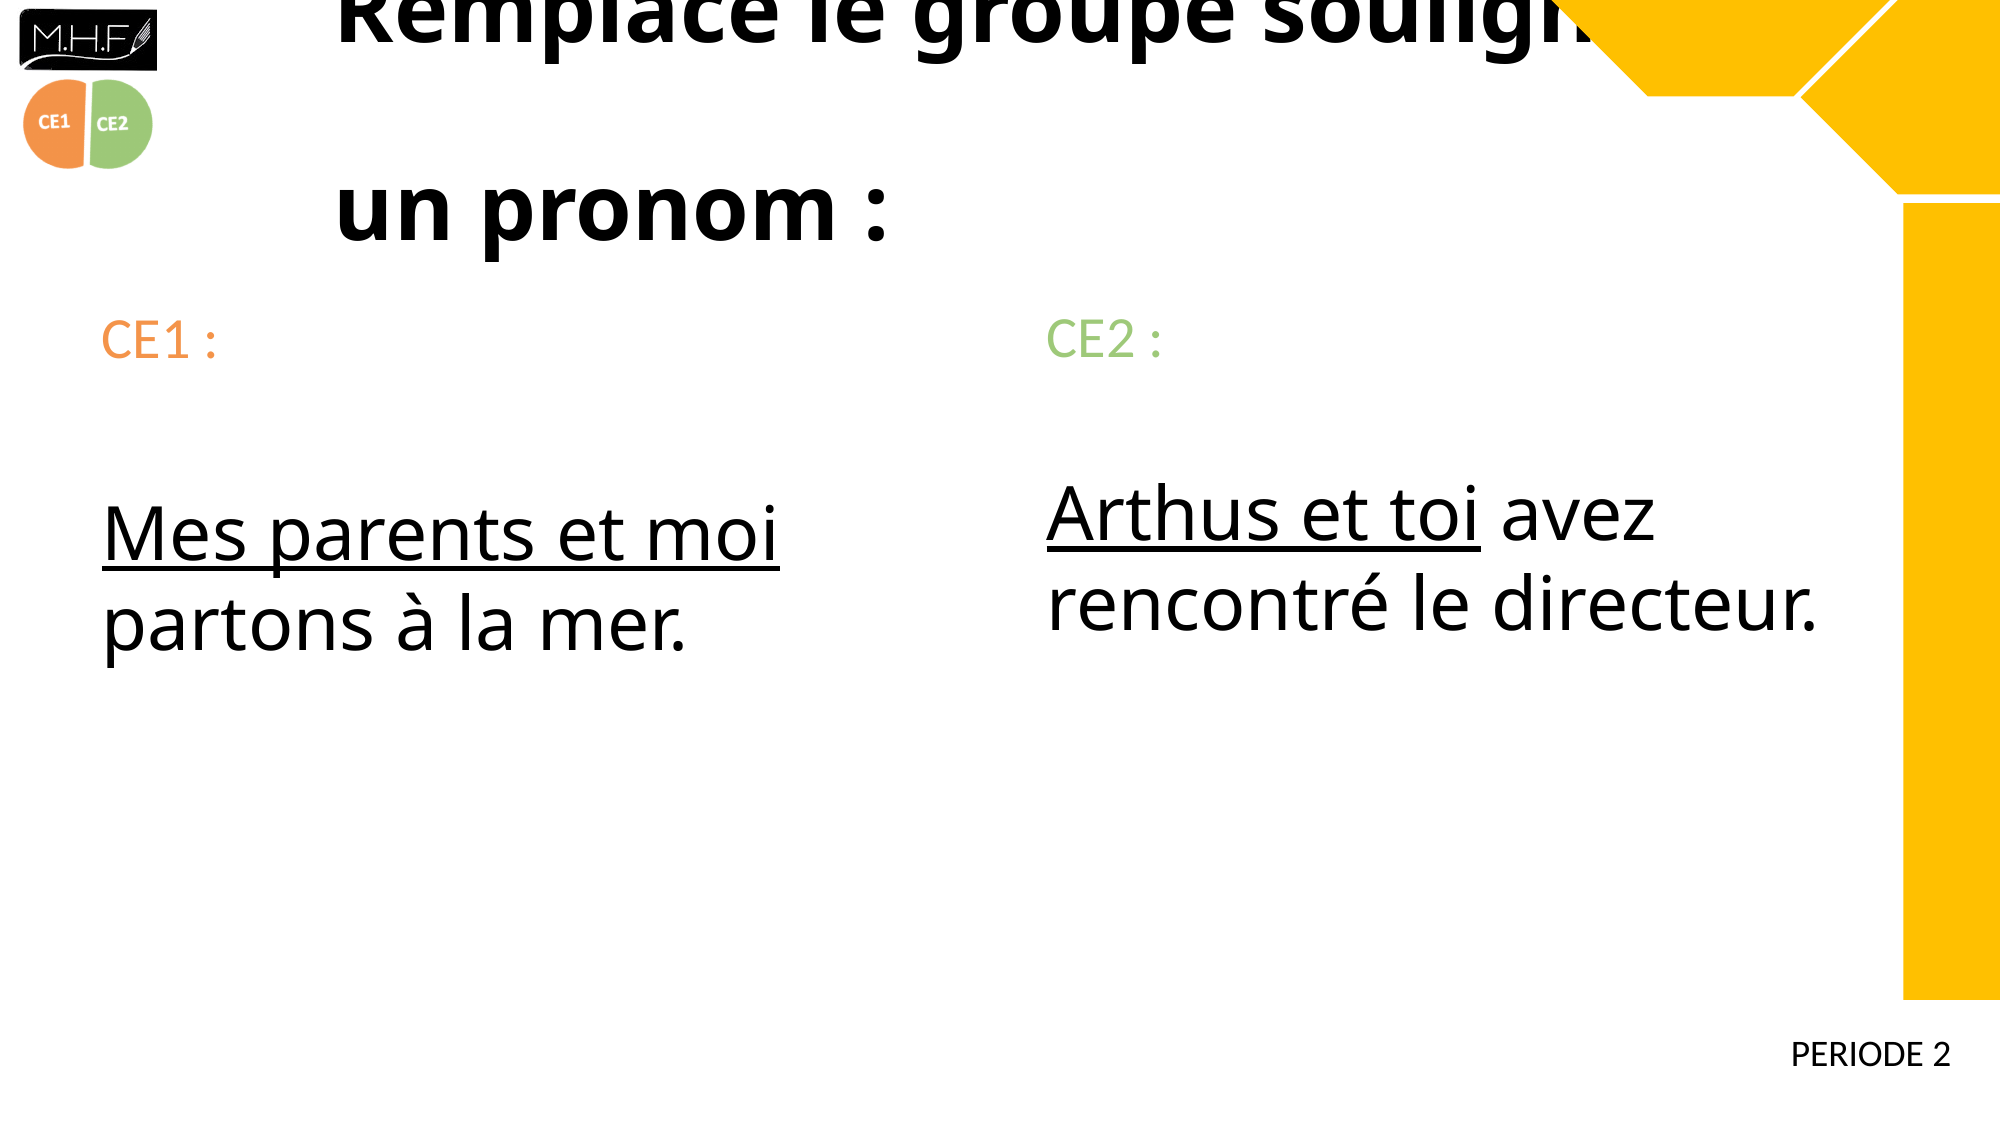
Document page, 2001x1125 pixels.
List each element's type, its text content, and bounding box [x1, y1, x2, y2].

text_box PERIODE 2 [1362, 1021, 1967, 1125]
title Remplace le groupe souligné par un pronom : [318, 3, 1865, 221]
list CE1 : Mes parents et moi partons à la mer. [86, 300, 897, 1015]
picture [1, 7, 177, 207]
text_box CE2 : Arthus et toi avez rencontré le directeur. [1031, 299, 1853, 1014]
text_box [1799, 0, 2000, 196]
text_box [1902, 202, 2000, 1001]
text_box [1549, 0, 1892, 98]
